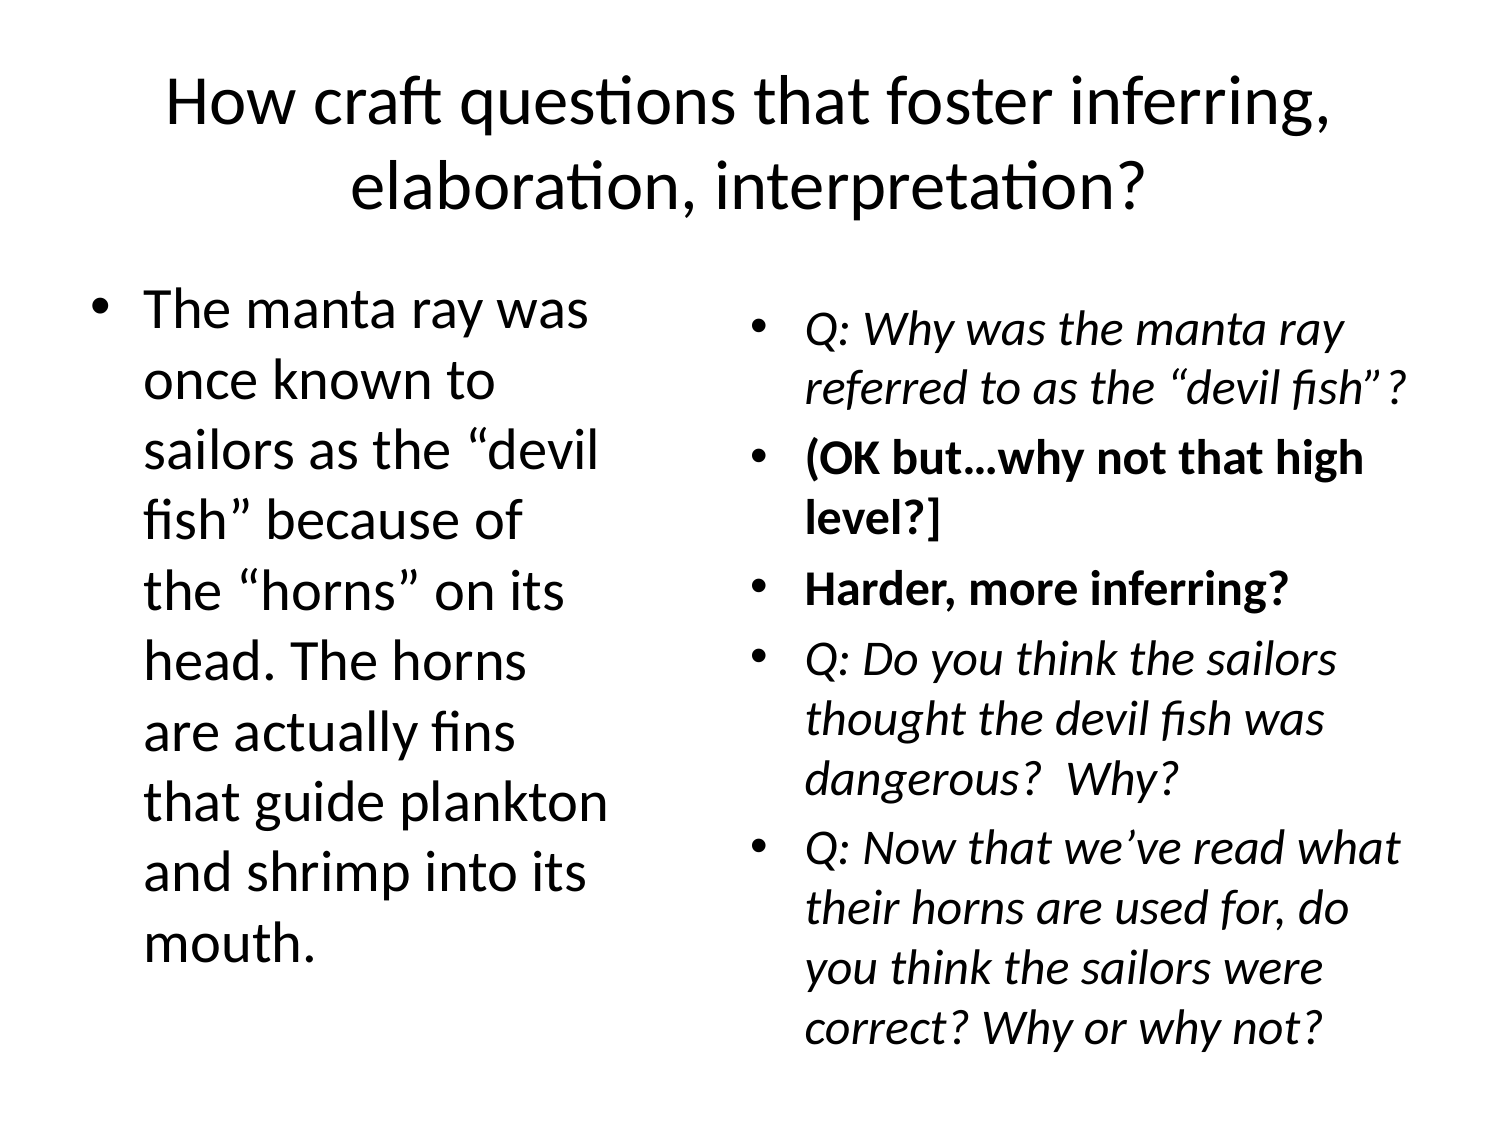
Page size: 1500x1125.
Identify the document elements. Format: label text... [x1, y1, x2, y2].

text_box Q: Why was the manta ray referred to as the “devil fish”? (OK but…why not that high level?] Harder, more inferring? Q: Do you think the sailors thought the devil fish was dangerous? Why? Q: Now that we’ve read what their horns are used for, do you think the sailors were correct? Why or why not? [735, 287, 1425, 1090]
list The manta ray was once known to sailors as the “devil fish” because of the “horns” on its head. The horns are actually fins that guide plankton and shrimp into its mouth. [75, 262, 631, 1005]
title How craft questions that foster inferring, elaboration, interpretation? [75, 45, 1425, 233]
